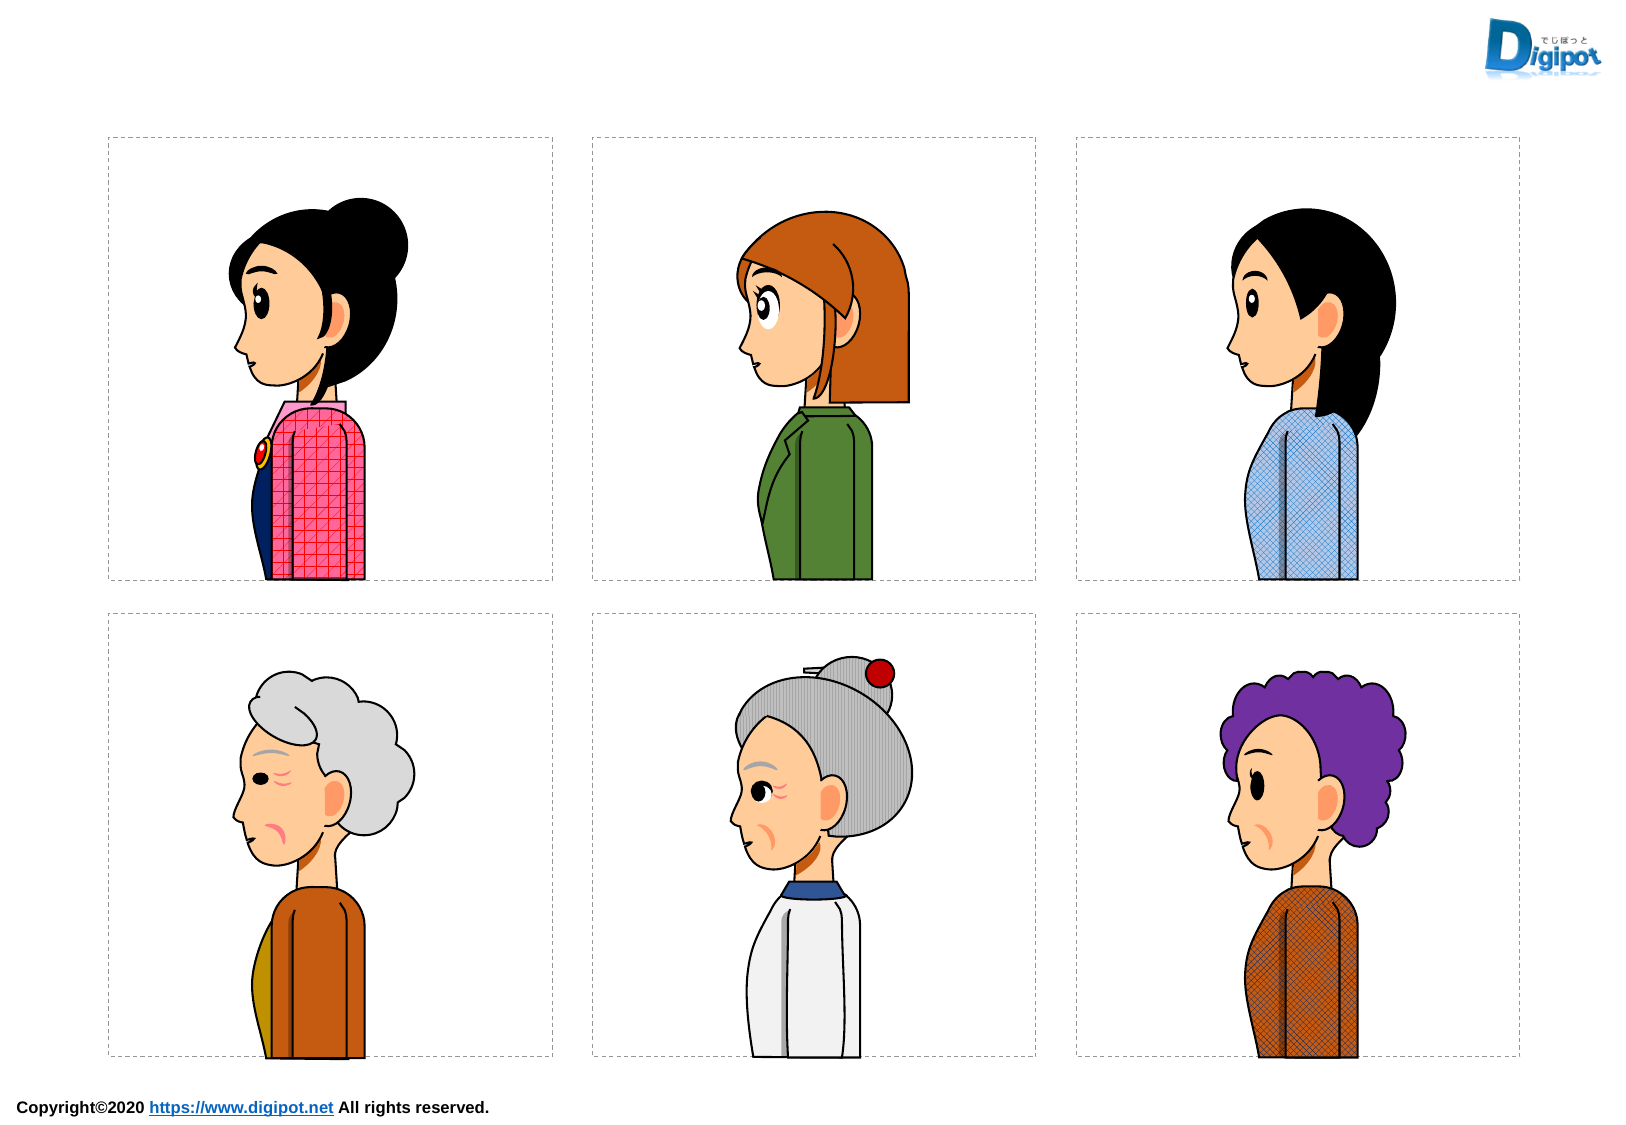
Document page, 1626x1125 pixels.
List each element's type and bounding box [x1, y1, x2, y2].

text_box [737, 211, 909, 580]
text_box [1227, 187, 1396, 580]
text_box [233, 671, 415, 1060]
text_box [730, 656, 919, 1058]
picture [1485, 18, 1602, 82]
text_box [1220, 671, 1406, 1058]
text_box [229, 198, 408, 581]
